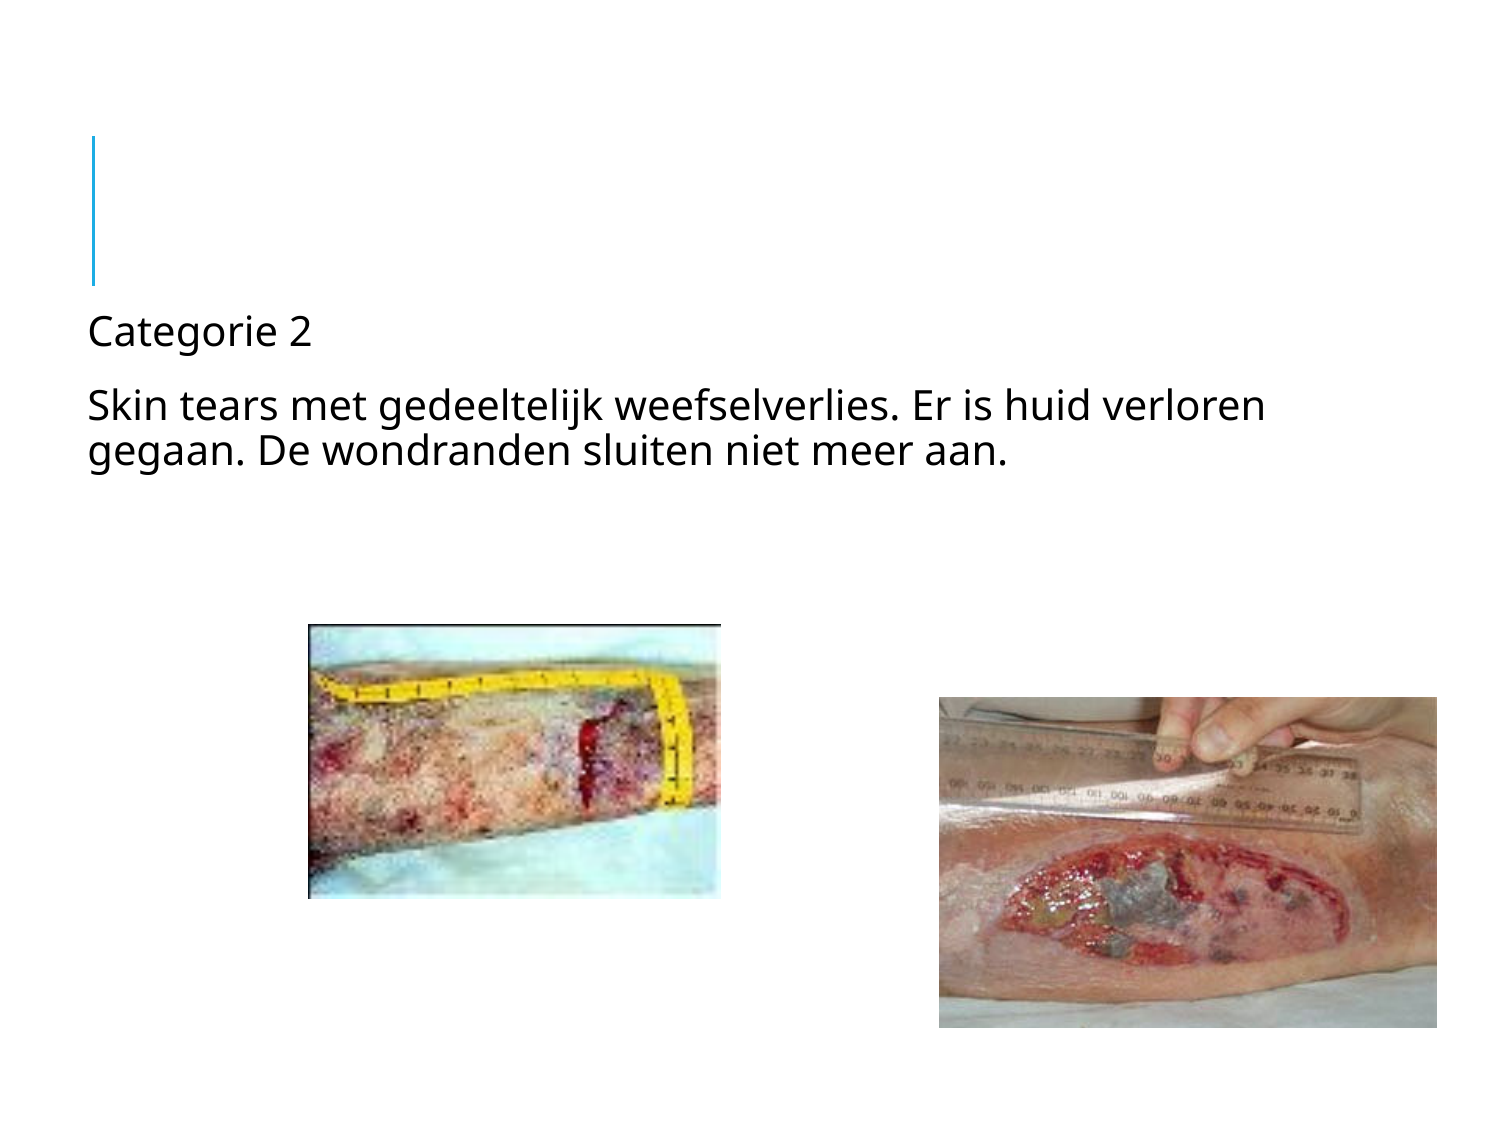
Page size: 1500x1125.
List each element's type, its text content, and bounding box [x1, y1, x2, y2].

list Categorie 2 Skin tears met gedeeltelijk weefselverlies. Er is huid verloren gegaan. De wondranden sluiten niet meer aan. [64, 303, 1376, 899]
picture [308, 623, 721, 899]
picture [938, 696, 1438, 1029]
